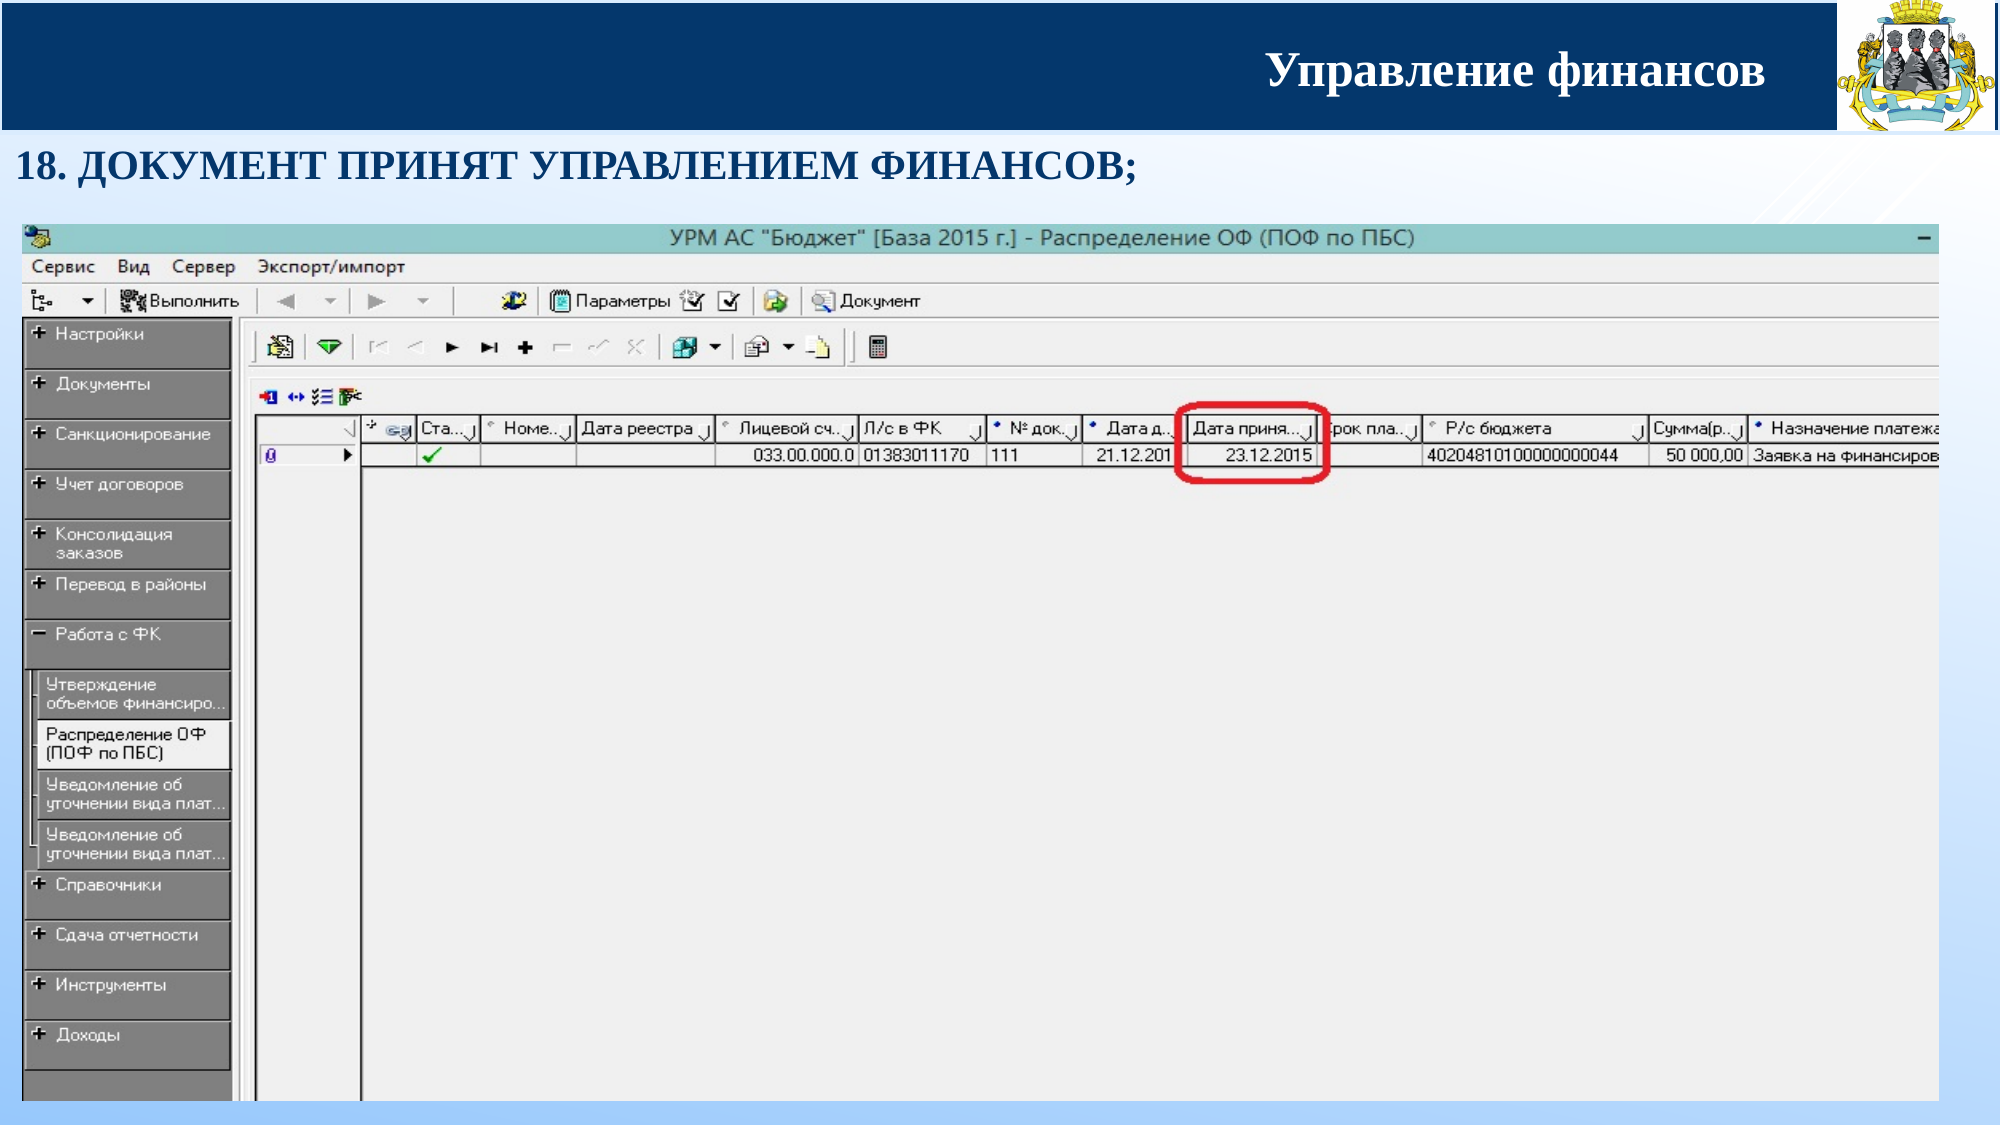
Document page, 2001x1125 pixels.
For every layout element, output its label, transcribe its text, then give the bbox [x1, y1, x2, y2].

picture [21, 224, 1939, 1101]
picture [1837, 0, 1995, 131]
title 18. Документ принят управлением финансов; [0, 134, 1954, 199]
text_box Управление финансов [0, 0, 2000, 134]
